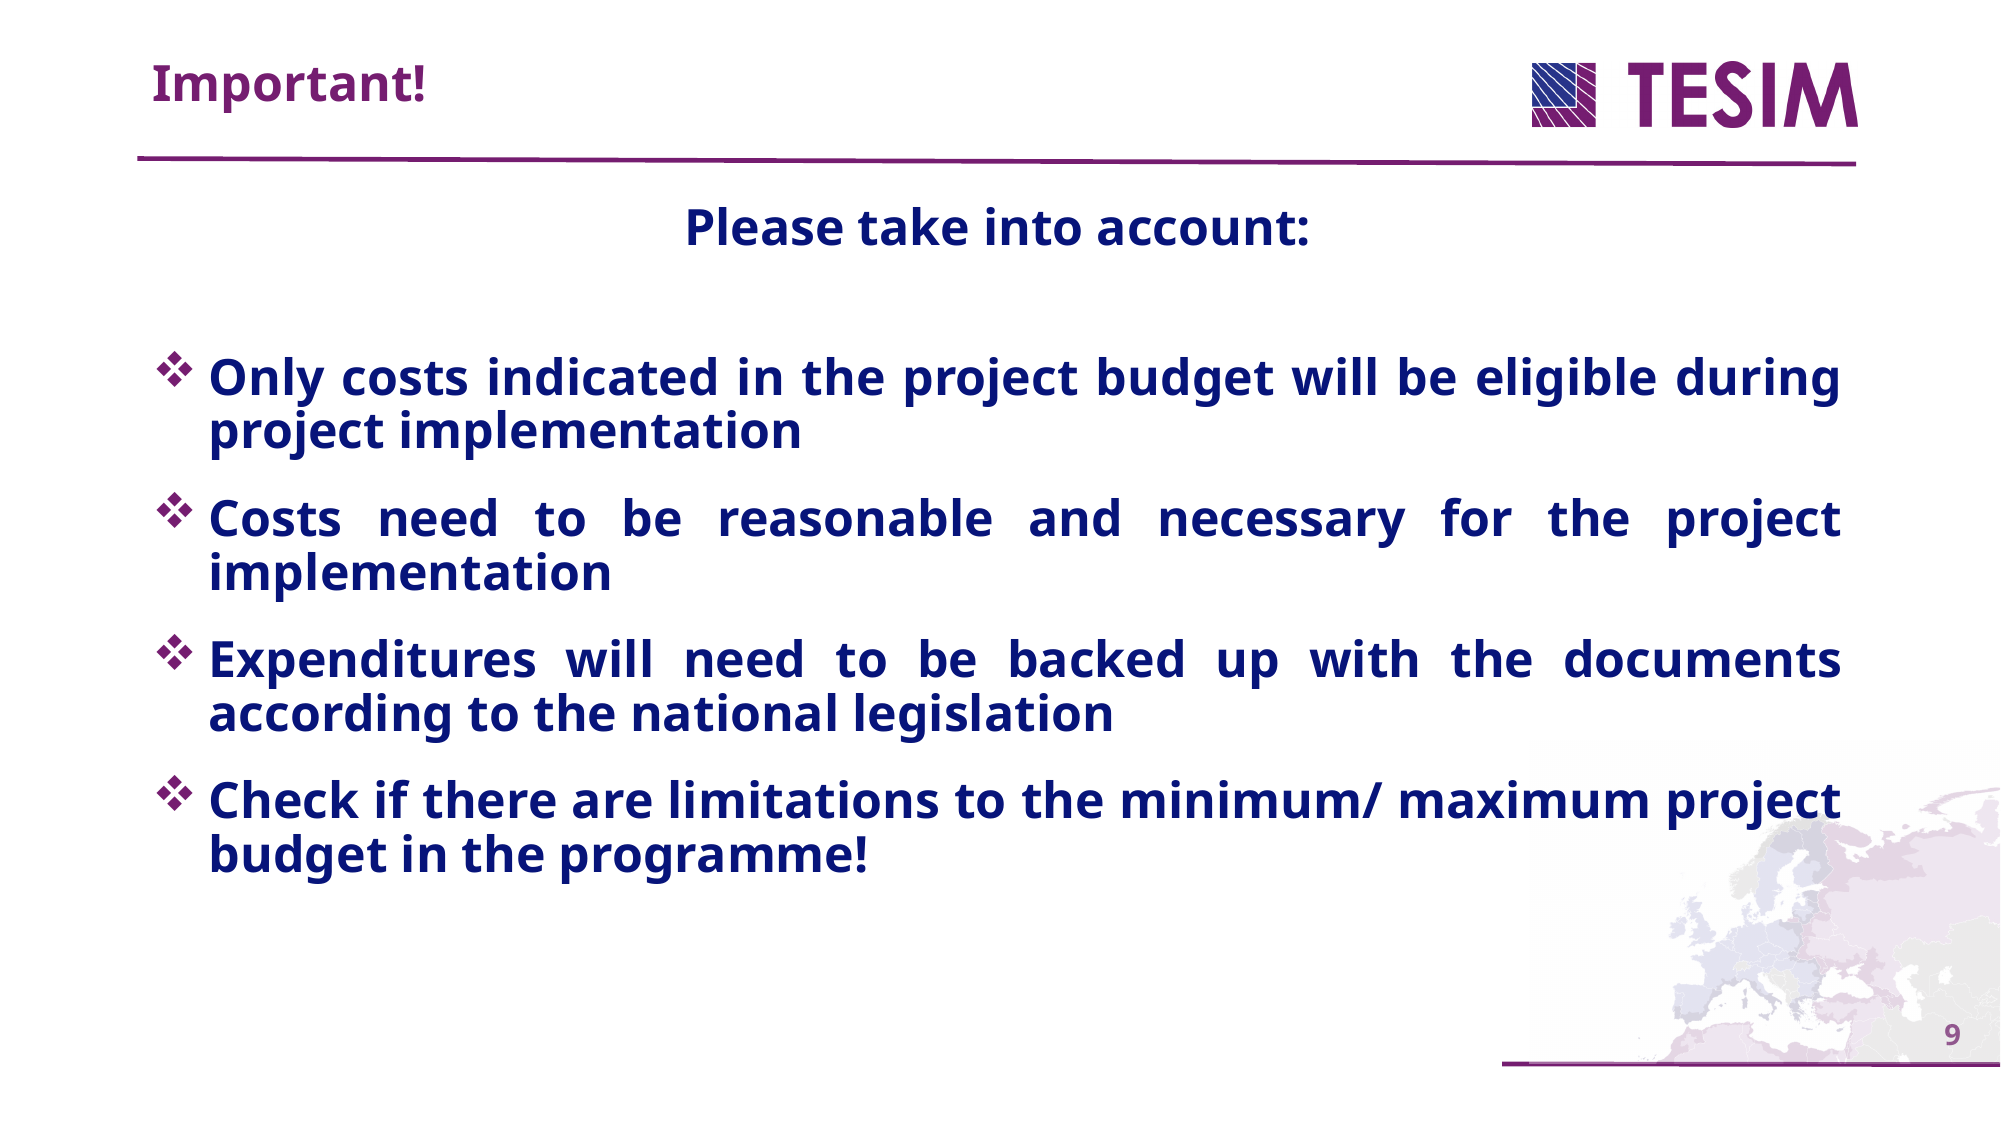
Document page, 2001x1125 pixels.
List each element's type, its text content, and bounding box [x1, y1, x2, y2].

picture [1597, 61, 1858, 128]
list Important! [137, 51, 1597, 149]
list Please take into account: Only costs indicated in the project budget will be eligible during project implementation Costs need to be reasonable and necessary for the project implementation Expenditures will need to be backed up with the documents according to the national legislation Check if there are limitations to the minimum/ maximum project budget in the programme! [137, 194, 1858, 936]
